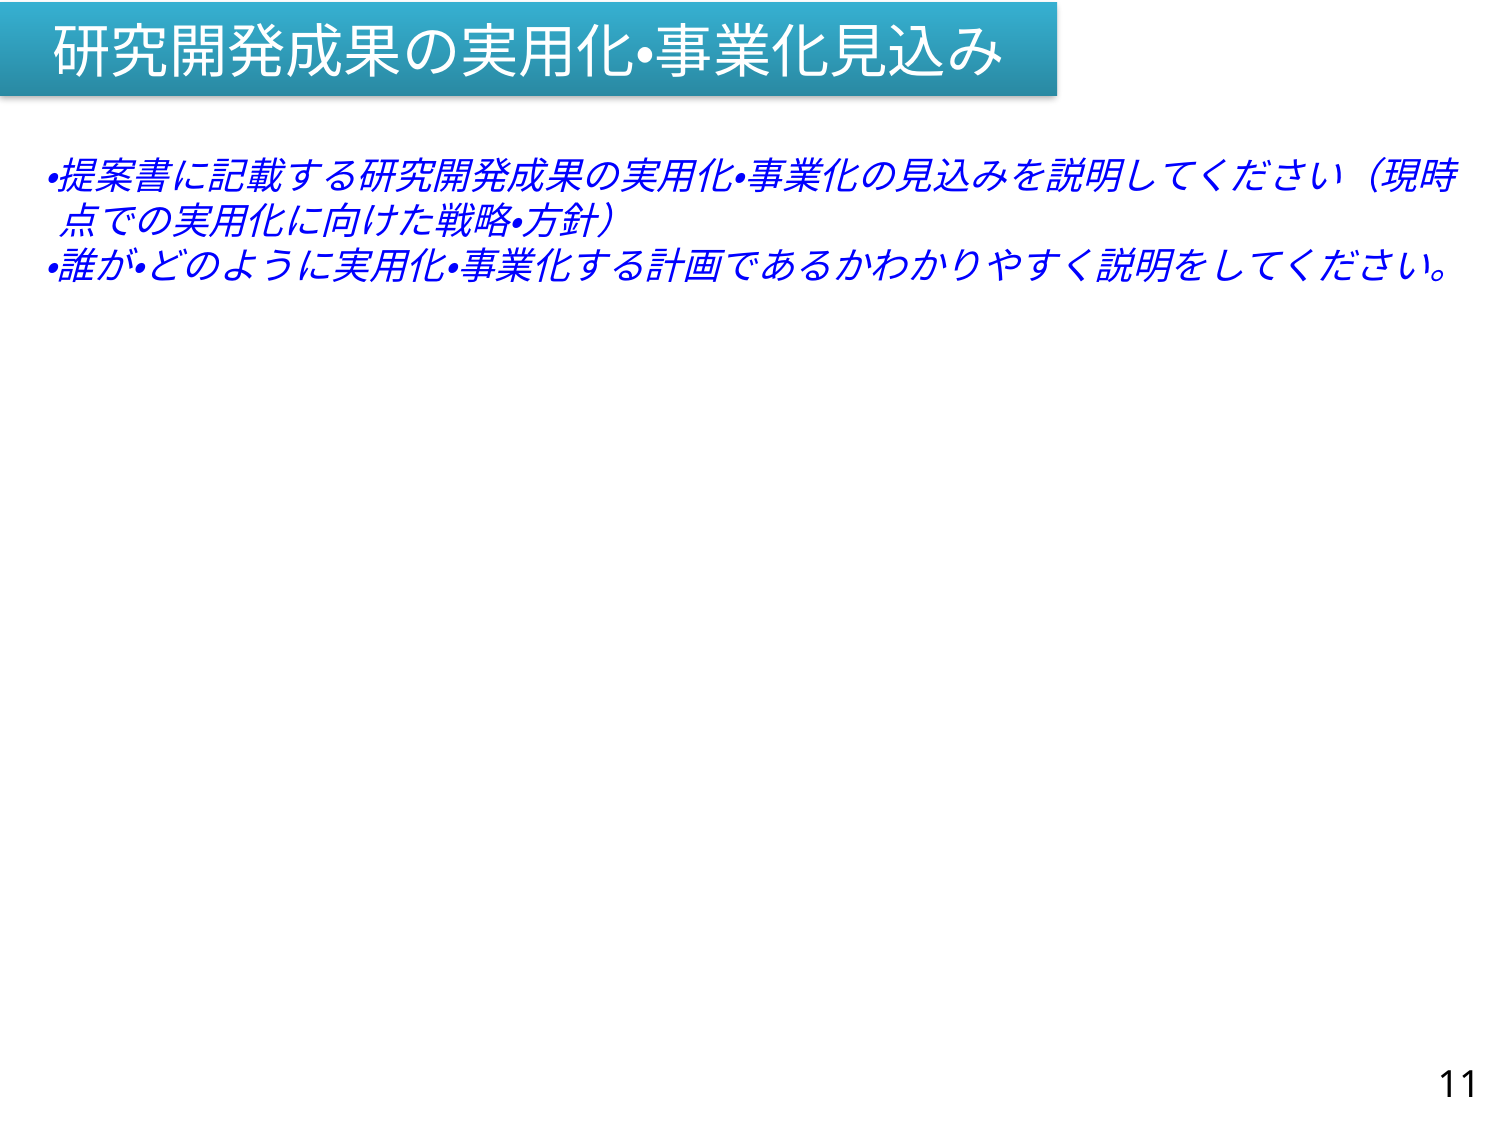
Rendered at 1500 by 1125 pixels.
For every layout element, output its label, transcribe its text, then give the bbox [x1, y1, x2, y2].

title 研究開発成果の実用化・事業化見込み [0, 2, 1058, 96]
text_box 11 [1393, 1066, 1481, 1105]
text_box ・提案書に記載する研究開発成果の実用化・事業化の見込みを説明してください（現時点での実用化に向けた戦略・方針） ・誰が・どのように実用化・事業化する計画であるかわかりやすく説明をしてください。 [29, 144, 1481, 295]
